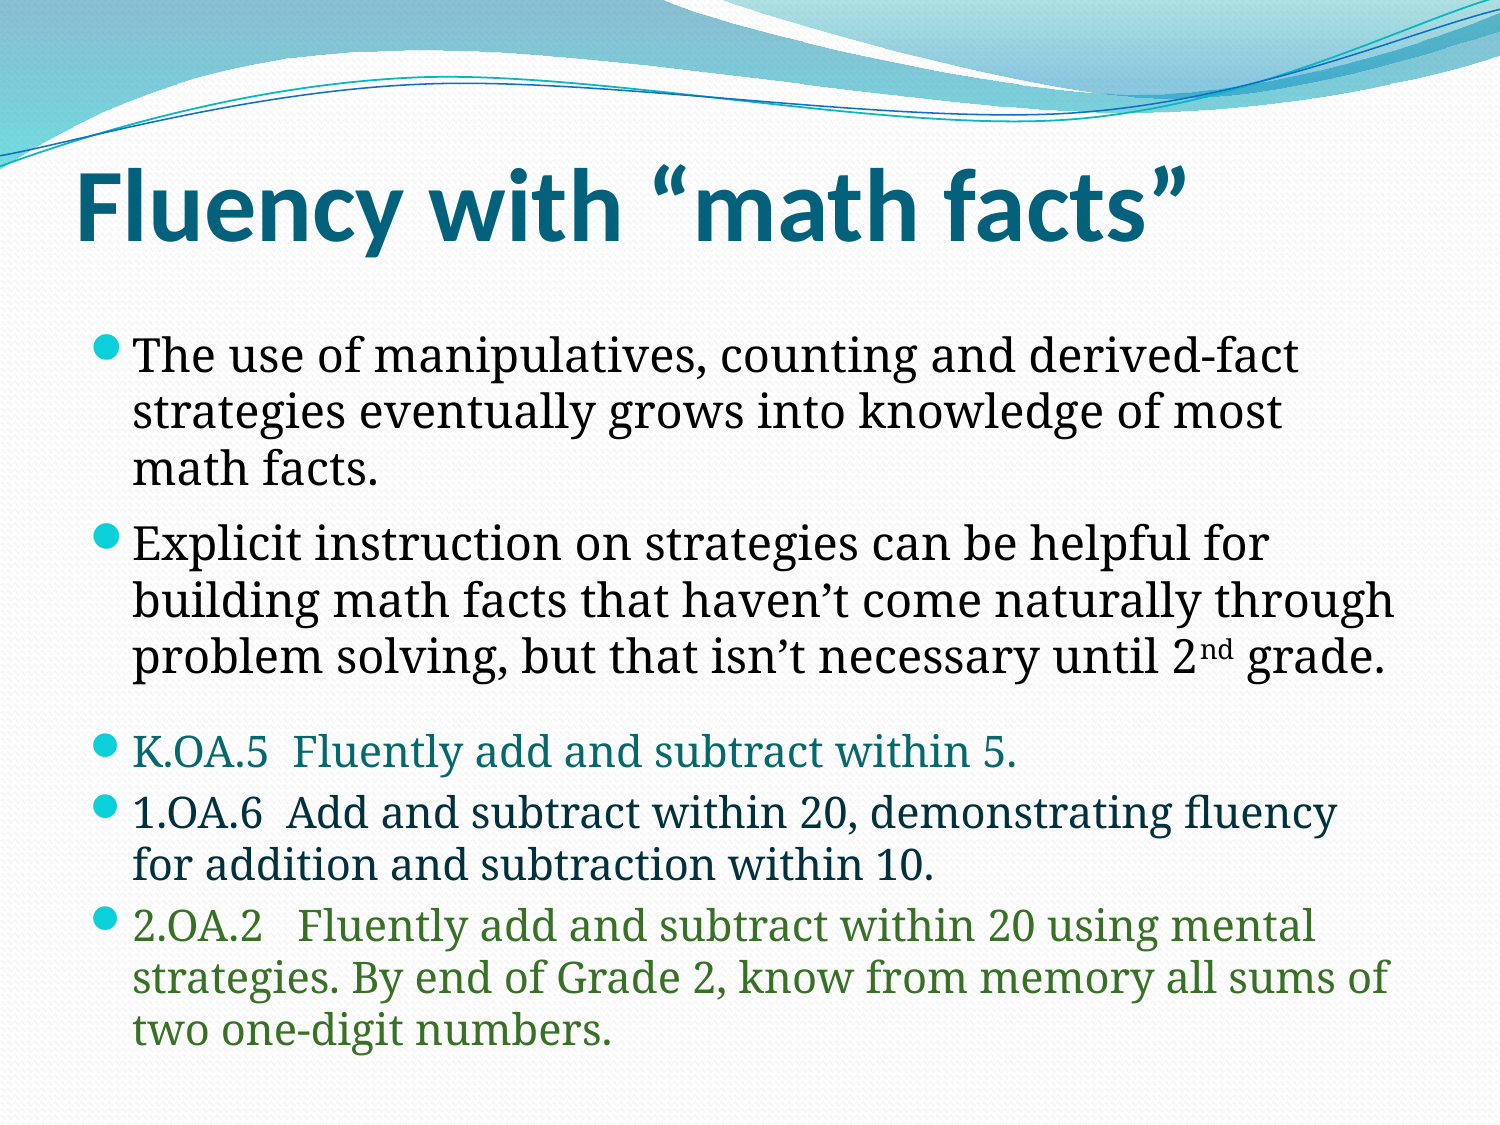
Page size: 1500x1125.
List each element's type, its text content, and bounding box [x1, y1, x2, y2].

list The use of manipulatives, counting and derived-fact strategies eventually grows into knowledge of most math facts. Explicit instruction on strategies can be helpful for building math facts that haven’t come naturally through problem solving, but that isn’t necessary until 2nd grade. K.OA.5 Fluently add and subtract within 5. 1.OA.6 Add and subtract within 20, demonstrating fluency for addition and subtraction within 10. 2.OA.2 Fluently add and subtract within 20 using mental strategies. By end of Grade 2, know from memory all sums of two one-digit numbers. [75, 317, 1425, 1125]
title Fluency with “math facts” [75, 115, 1425, 263]
